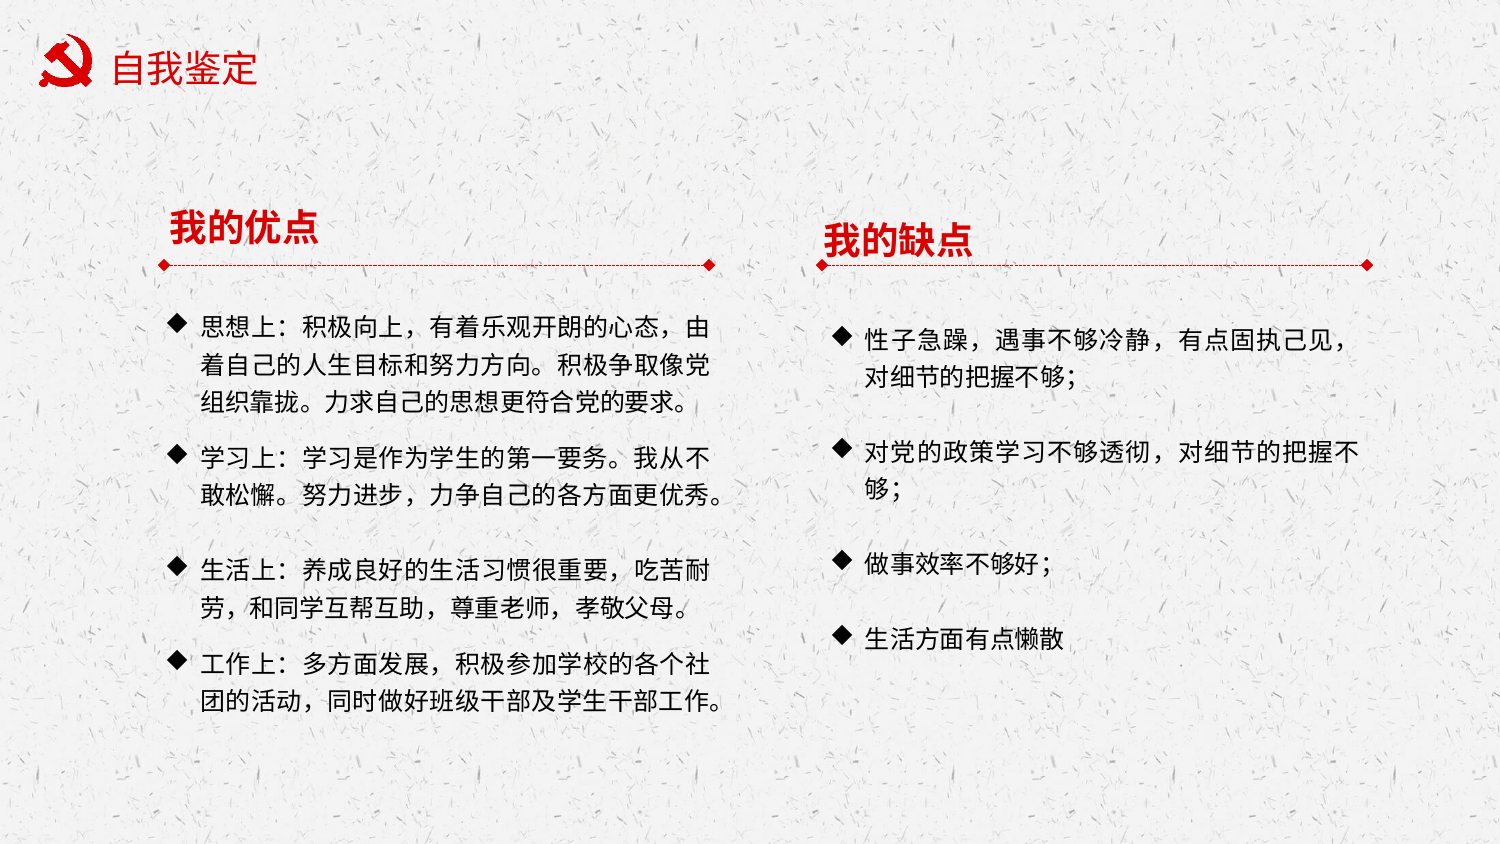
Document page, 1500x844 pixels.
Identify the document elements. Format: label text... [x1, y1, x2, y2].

picture [0, 0, 1500, 844]
text_box 我的缺点 [808, 209, 989, 269]
text_box 性子急躁，遇事不够冷静，有点固执己见，对细节的把握不够； 对党的政策学习不够透彻，对细节的把握不够； 做事效率不够好； 生活方面有点懒散 [815, 309, 1374, 695]
text_box 思想上：积极向上，有着乐观开朗的心态，由着自己的人生目标和努力方向。积极争取像党组织靠拢。力求自己的思想更符合党的要求。 学习上：学习是作为学生的第一要务。我从不敢松懈。努力进步，力争自己的各方面更优秀。 生活上：养成良好的生活习惯很重要，吃苦耐劳，和同学互帮互助，尊重老师，孝敬父母。 工作上：多方面发展，积极参加学校的各个社团的活动，同时做好班级干部及学生干部工作。 [150, 296, 725, 757]
text_box 我的优点 [154, 196, 335, 257]
